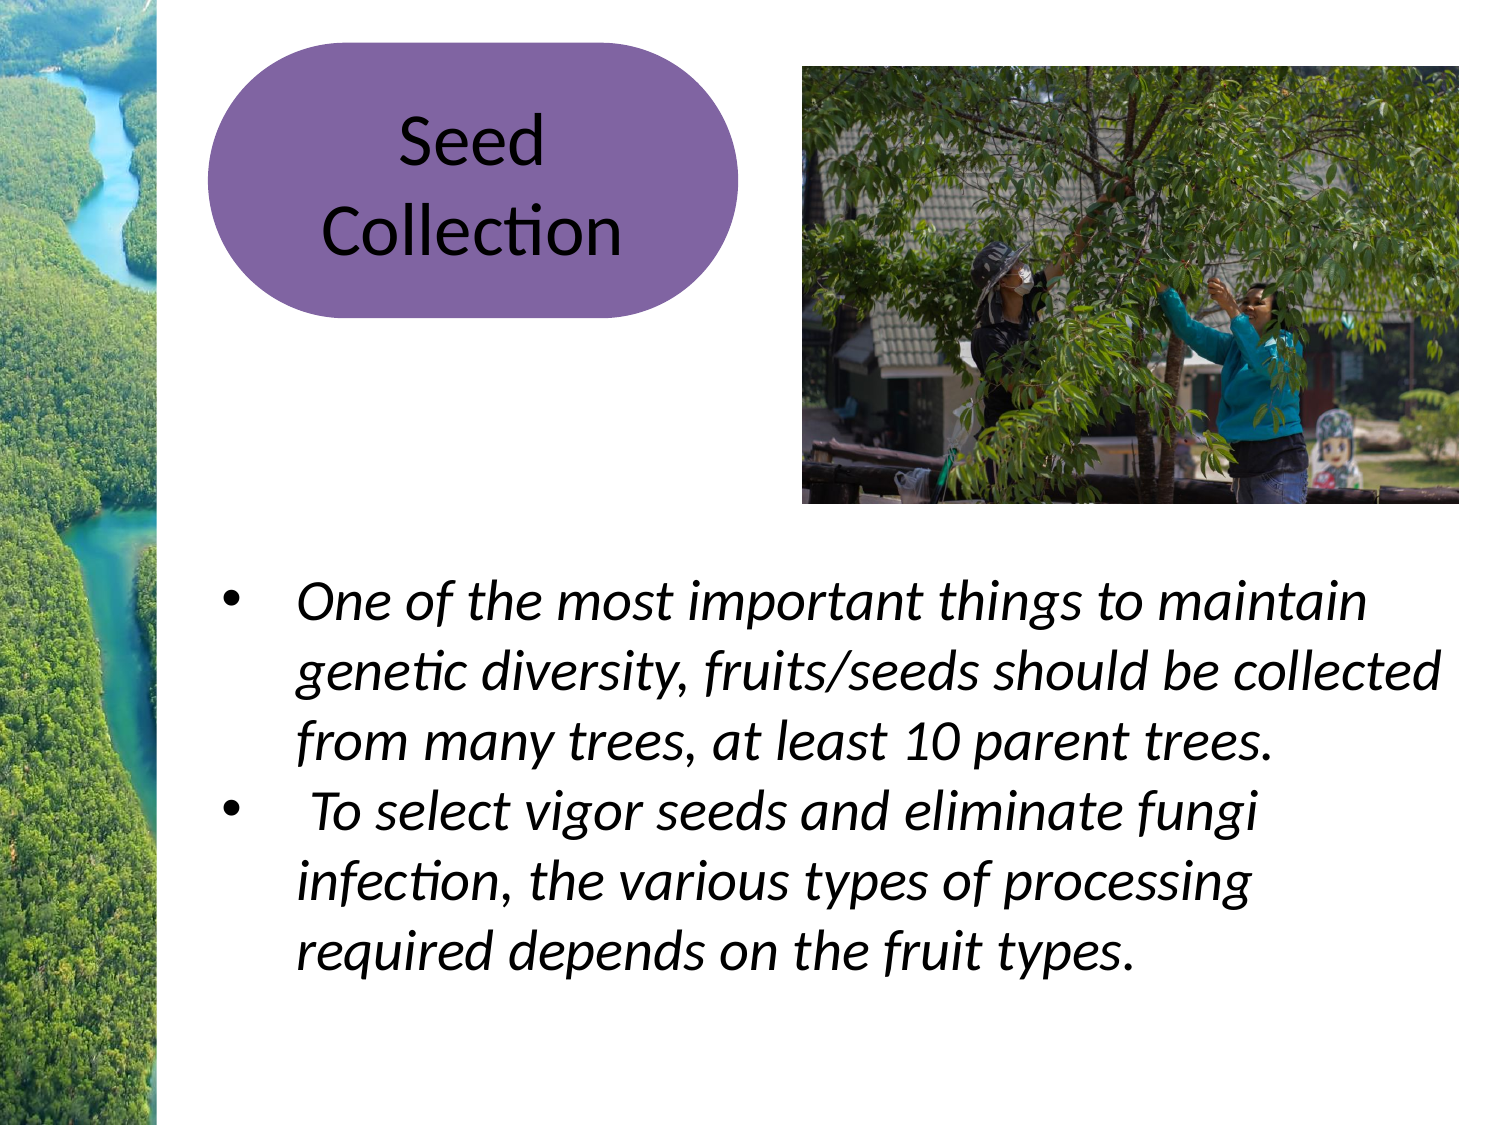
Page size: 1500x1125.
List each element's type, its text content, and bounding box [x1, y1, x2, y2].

text_box Seed Collection [207, 42, 739, 319]
picture [0, 0, 157, 1125]
text_box One of the most important things to maintain genetic diversity, fruits/seeds should be collected from many trees, at least 10 parent trees. To select vigor seeds and eliminate fungi infection, the various types of processing required depends on the fruit types. [206, 555, 1459, 990]
picture [802, 66, 1459, 504]
